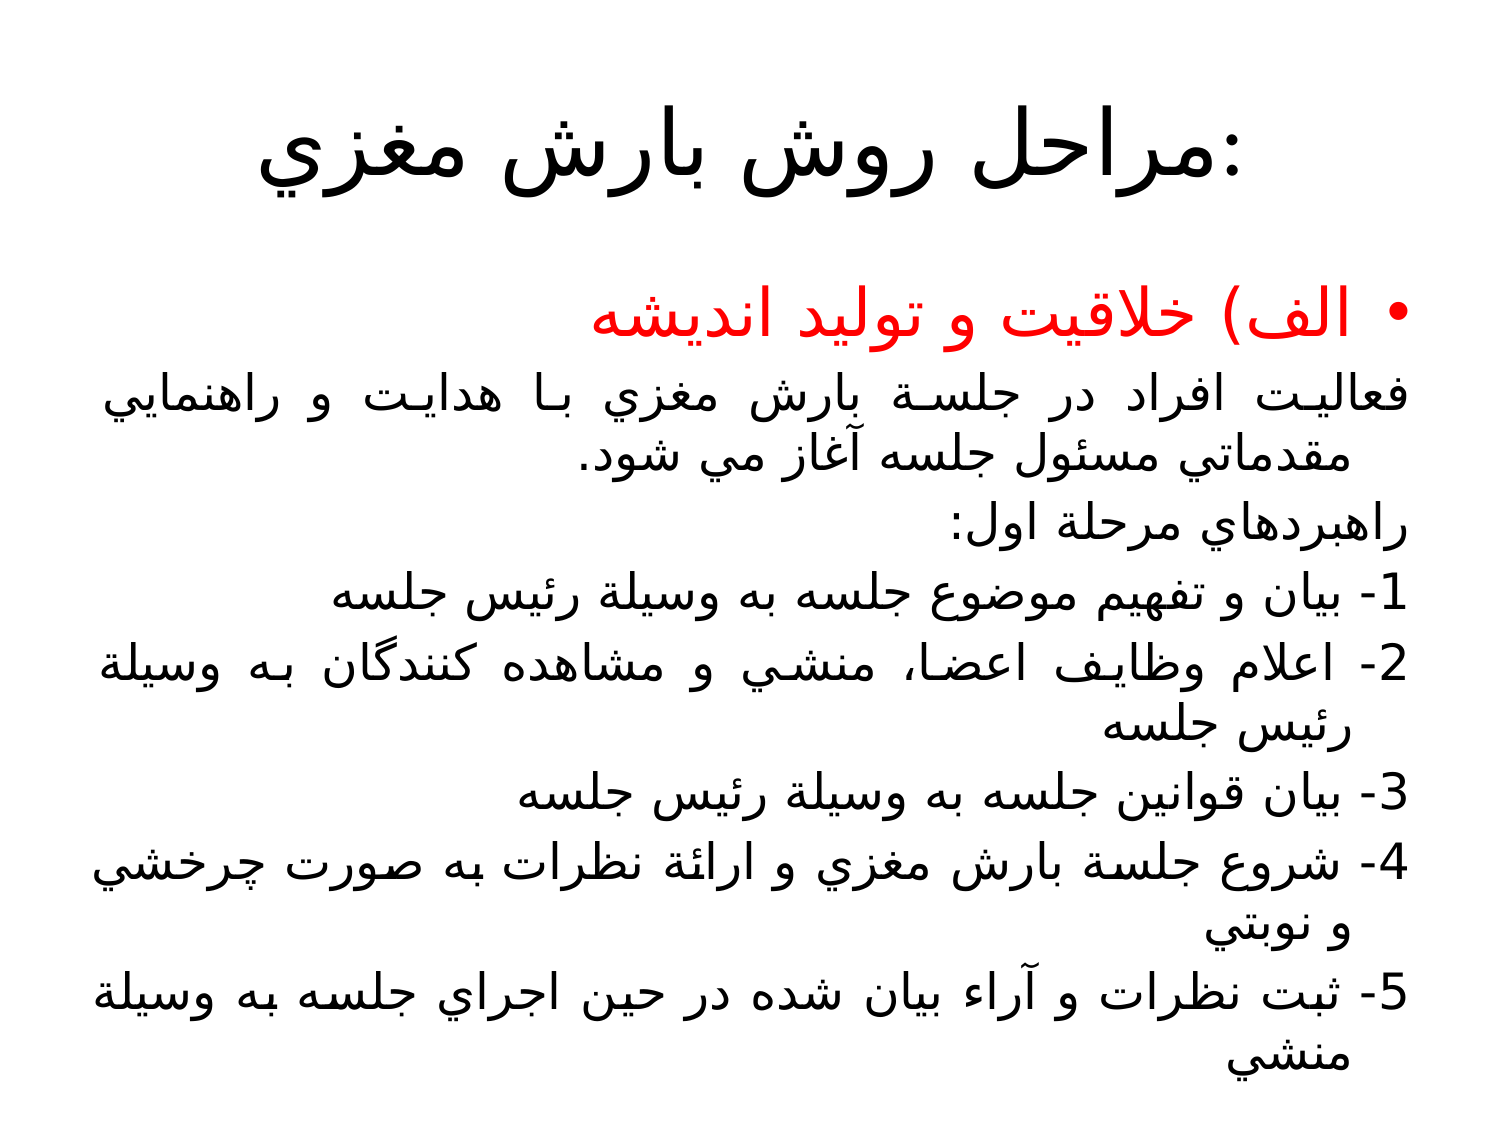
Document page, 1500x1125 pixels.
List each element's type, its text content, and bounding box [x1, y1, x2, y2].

list الف) خلاقيت و توليد انديشه فعاليت افراد در جلسة بارش مغزي با هدايت و راهنمايي مقدماتي مسئول جلسه آغاز مي شود. راهبردهاي مرحلة اول: 1- بيان و تفهيم موضوع جلسه به وسيلة رئيس جلسه 2- اعلام وظايف اعضا، منشي و مشاهده كنندگان به وسيلة رئيس جلسه 3- بيان قوانين جلسه به وسيلة رئيس جلسه 4- شروع جلسة بارش مغزي و ارائة نظرات به صورت چرخشي و نوبتي 5- ثبت نظرات و آراء بيان شده در حين اجراي جلسه به وسيلة منشي [75, 262, 1425, 1005]
title مراحل روش بارش مغزي: [75, 45, 1425, 233]
